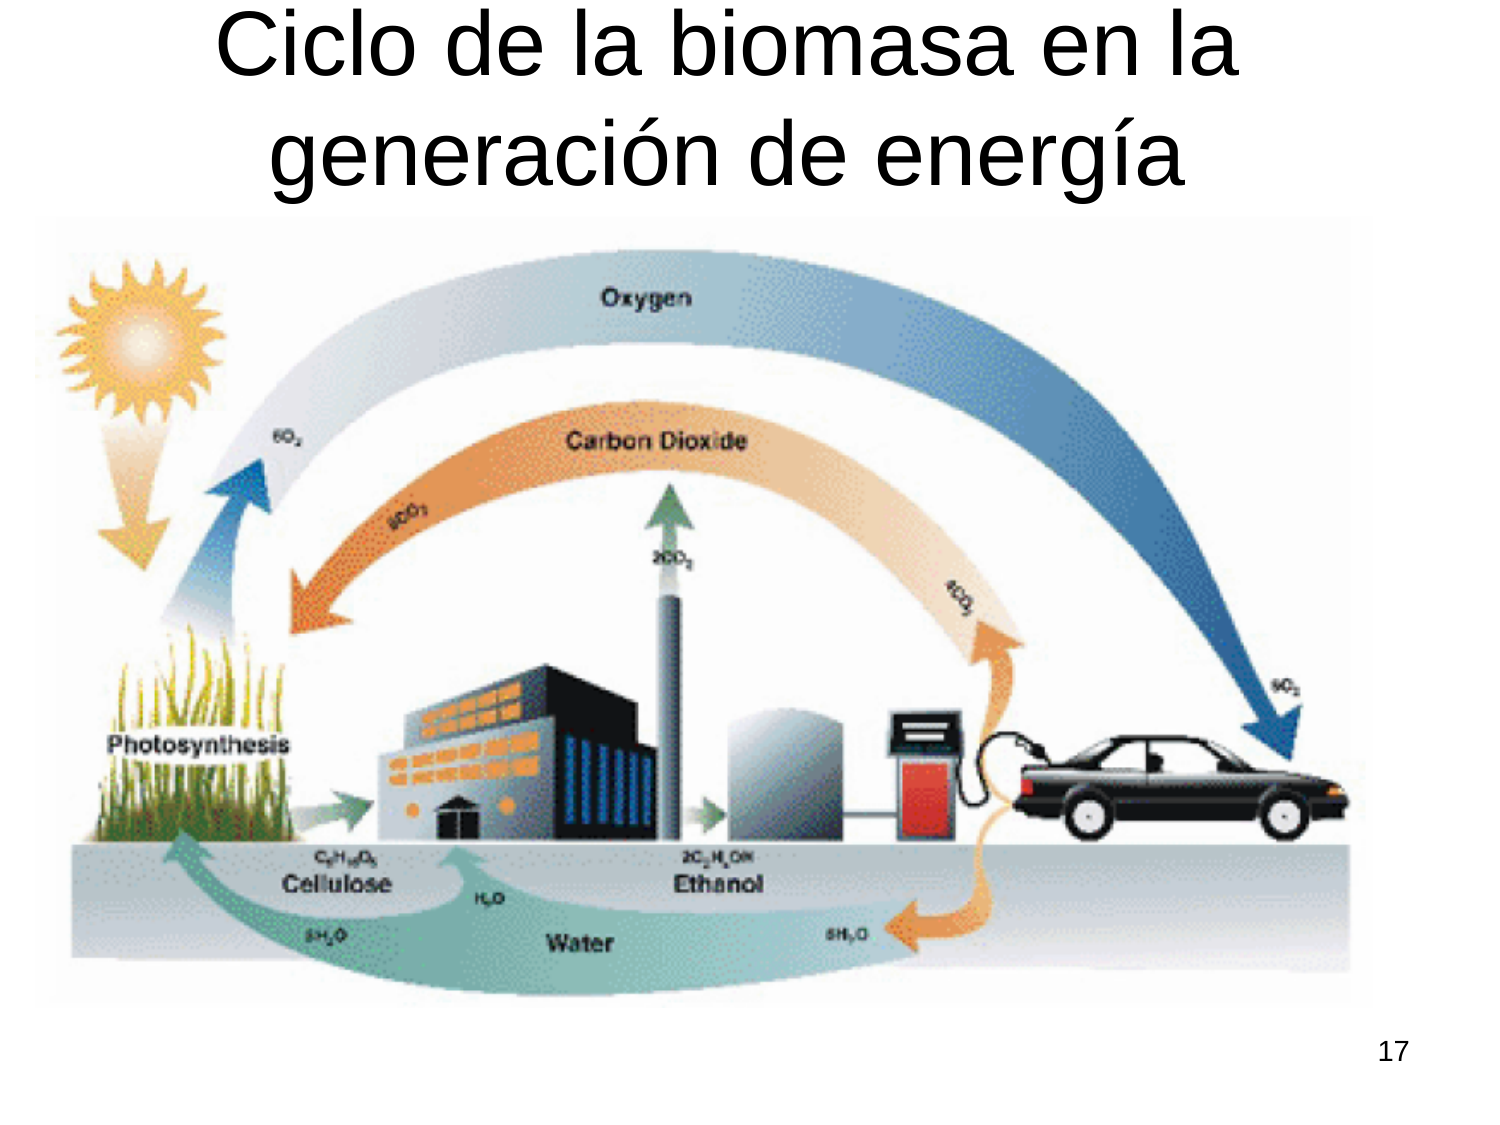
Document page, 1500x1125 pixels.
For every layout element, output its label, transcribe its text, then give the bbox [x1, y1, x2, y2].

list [34, 212, 1383, 1009]
title Ciclo de la biomasa en la generación de energía [34, 0, 1421, 188]
slide_number 17 [1074, 1024, 1426, 1103]
